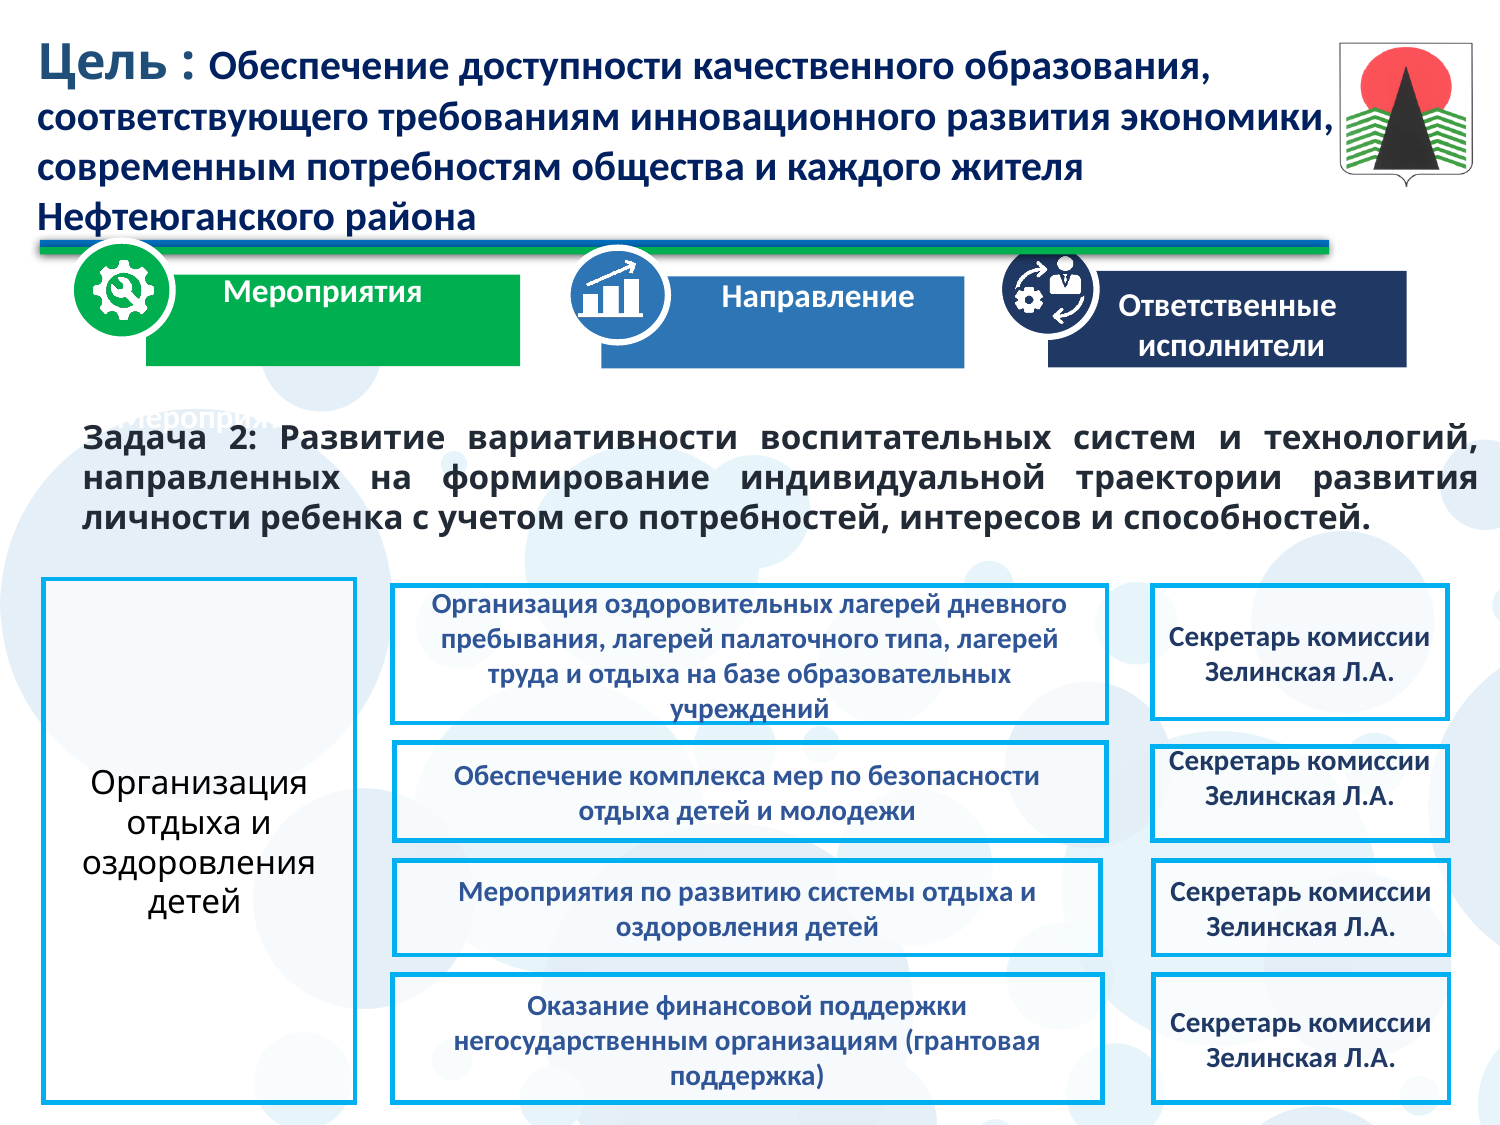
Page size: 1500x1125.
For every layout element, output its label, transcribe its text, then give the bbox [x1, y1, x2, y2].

text_box [145, 274, 521, 367]
text_box [1087, 263, 1098, 320]
text_box Ответственные исполнители [1103, 235, 1360, 368]
text_box Обеспечение комплекса мер по безопасности отдыха детей и молодежи [394, 741, 1108, 842]
text_box [1360, 270, 1408, 368]
text_box [600, 275, 965, 368]
text_box Секретарь комиссии Зелинская Л.А. [1152, 859, 1450, 956]
picture [578, 256, 643, 320]
text_box Направление [706, 266, 931, 322]
text_box Мероприятия [207, 262, 438, 317]
text_box Оказание финансовой поддержки негосударственным организациям (грантовая поддержка) [392, 973, 1103, 1104]
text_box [39, 239, 1330, 255]
picture [1012, 256, 1087, 324]
picture [93, 260, 154, 320]
text_box Задача 2: Развитие вариативности воспитательных систем и технологий, направленных на формирование индивидуальной траектории развития личности ребенка с учетом его потребностей, интересов и способностей. [67, 368, 1496, 584]
text_box Секретарь комиссии Зелинская Л.А. [1151, 745, 1449, 842]
text_box Цель : Обеспечение доступности качественного образования, соответствующего требованиям инновационного развития экономики, современным потребностям общества и каждого жителя Нефтеюганского района [22, 21, 1406, 247]
text_box [69, 255, 174, 341]
text_box Организация отдыха и оздоровления детей [42, 578, 356, 1104]
text_box [1047, 270, 1103, 368]
text_box Мероприятия по развитию системы отдыха и оздоровления детей [394, 859, 1101, 956]
text_box [997, 263, 1083, 338]
picture [1338, 41, 1474, 188]
text_box Секретарь комиссии Зелинская Л.А. [1152, 973, 1450, 1104]
text_box [566, 255, 669, 344]
text_box Секретарь комиссии Зелинская Л.А. [1151, 584, 1449, 720]
text_box Организация оздоровительных лагерей дневного пребывания, лагерей палаточного типа, лагерей труда и отдыха на базе образовательных учреждений [392, 584, 1108, 724]
